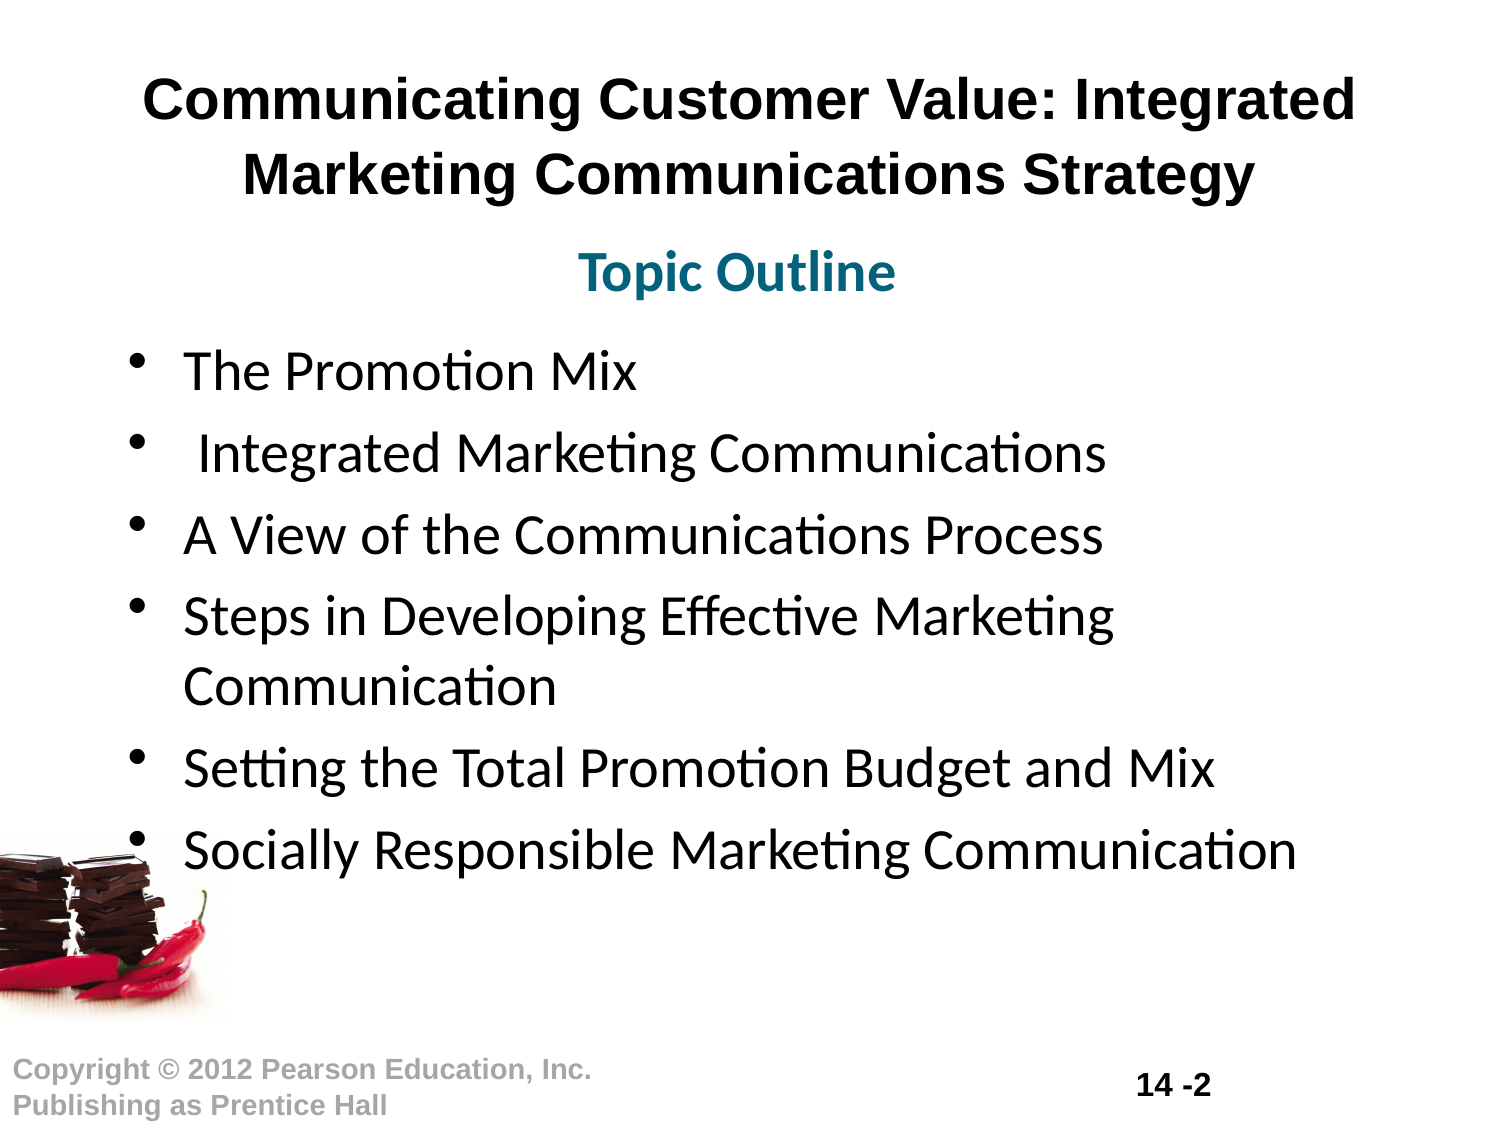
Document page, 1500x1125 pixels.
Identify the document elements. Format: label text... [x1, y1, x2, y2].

list The Promotion Mix Integrated Marketing Communications A View of the Communications Process Steps in Developing Effective Marketing Communication Setting the Total Promotion Budget and Mix Socially Responsible Marketing Communication [112, 324, 1388, 1001]
title Communicating Customer Value: Integrated Marketing Communications Strategy [112, 37, 1388, 226]
picture [0, 837, 226, 1025]
list Topic Outline [149, 237, 1326, 301]
